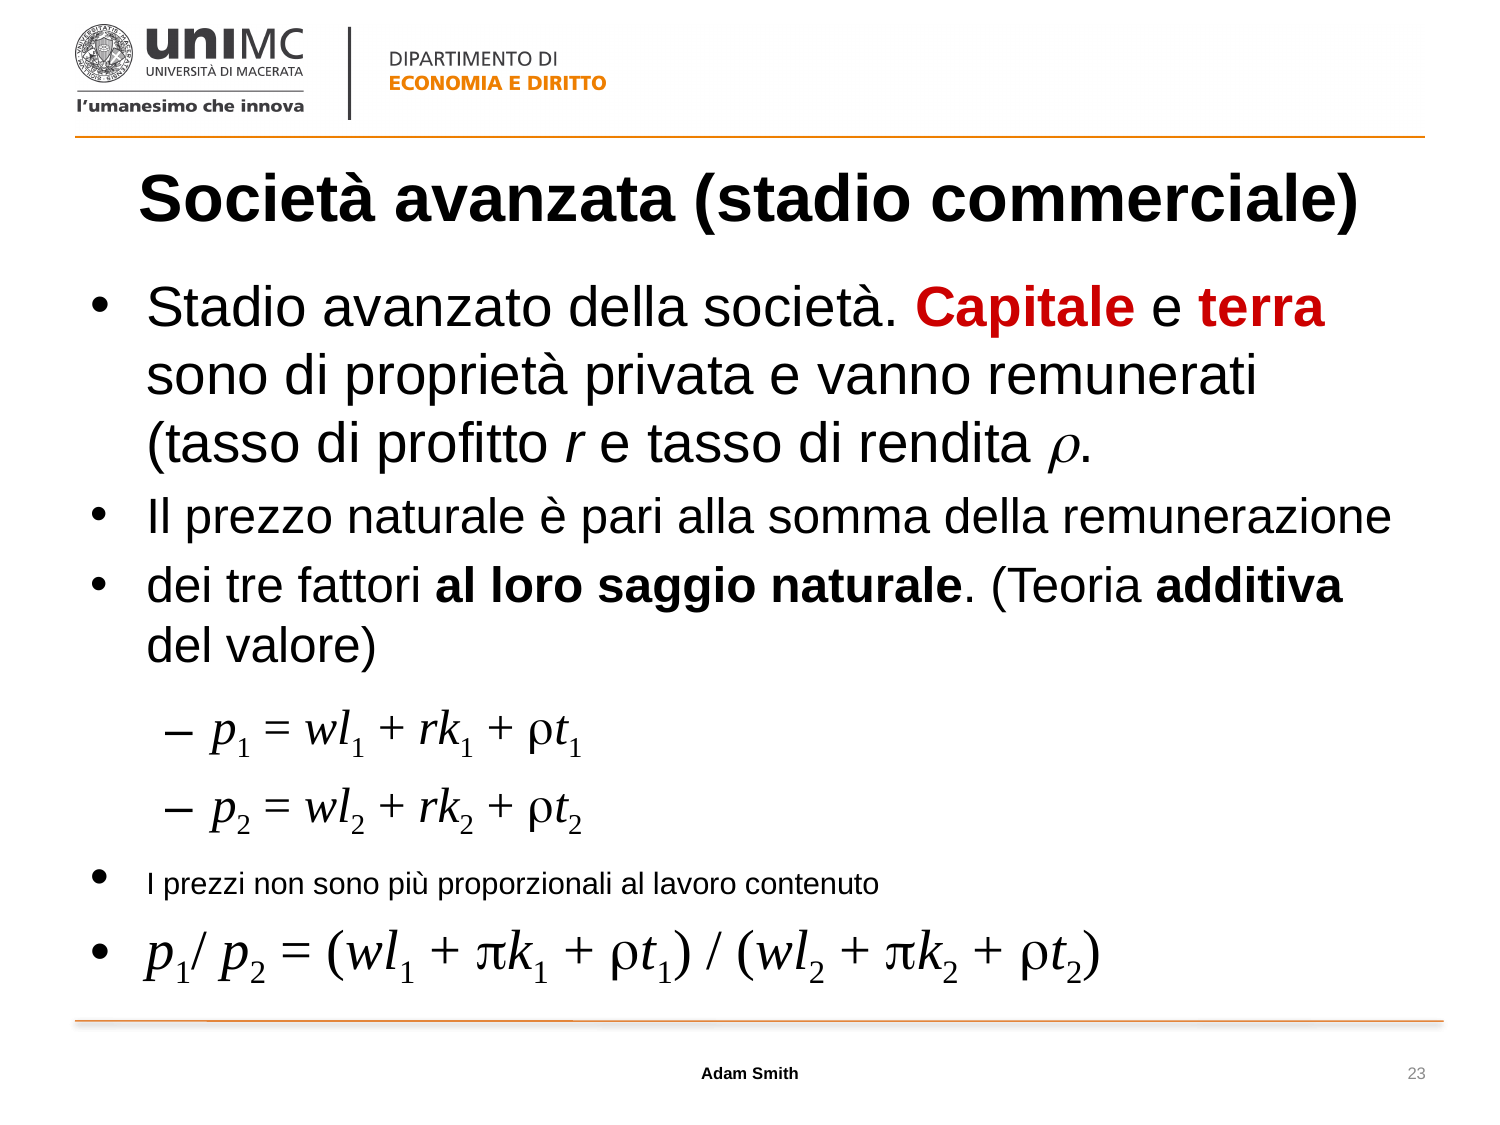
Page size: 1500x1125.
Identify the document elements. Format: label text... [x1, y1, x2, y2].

picture [75, 24, 1425, 138]
list Stadio avanzato della società. Capitale e terra sono di proprietà privata e vanno remunerati (tasso di profitto r e tasso di rendita . Il prezzo naturale è pari alla somma della remunerazione dei tre fattori al loro saggio naturale. (Teoria additiva del valore) p1 = wl1 + rk1 + t1 p2 = wl2 + rk2 + t2 I prezzi non sono più proporzionali al lavoro contenuto p1/ p2 = (wl1 + k1 + t1) / (wl2 + k2 + t2) [75, 262, 1425, 1005]
footer Adam Smith [512, 1042, 988, 1103]
slide_number 23 [1091, 1042, 1442, 1103]
title Società avanzata (stadio commerciale) [75, 149, 1425, 241]
